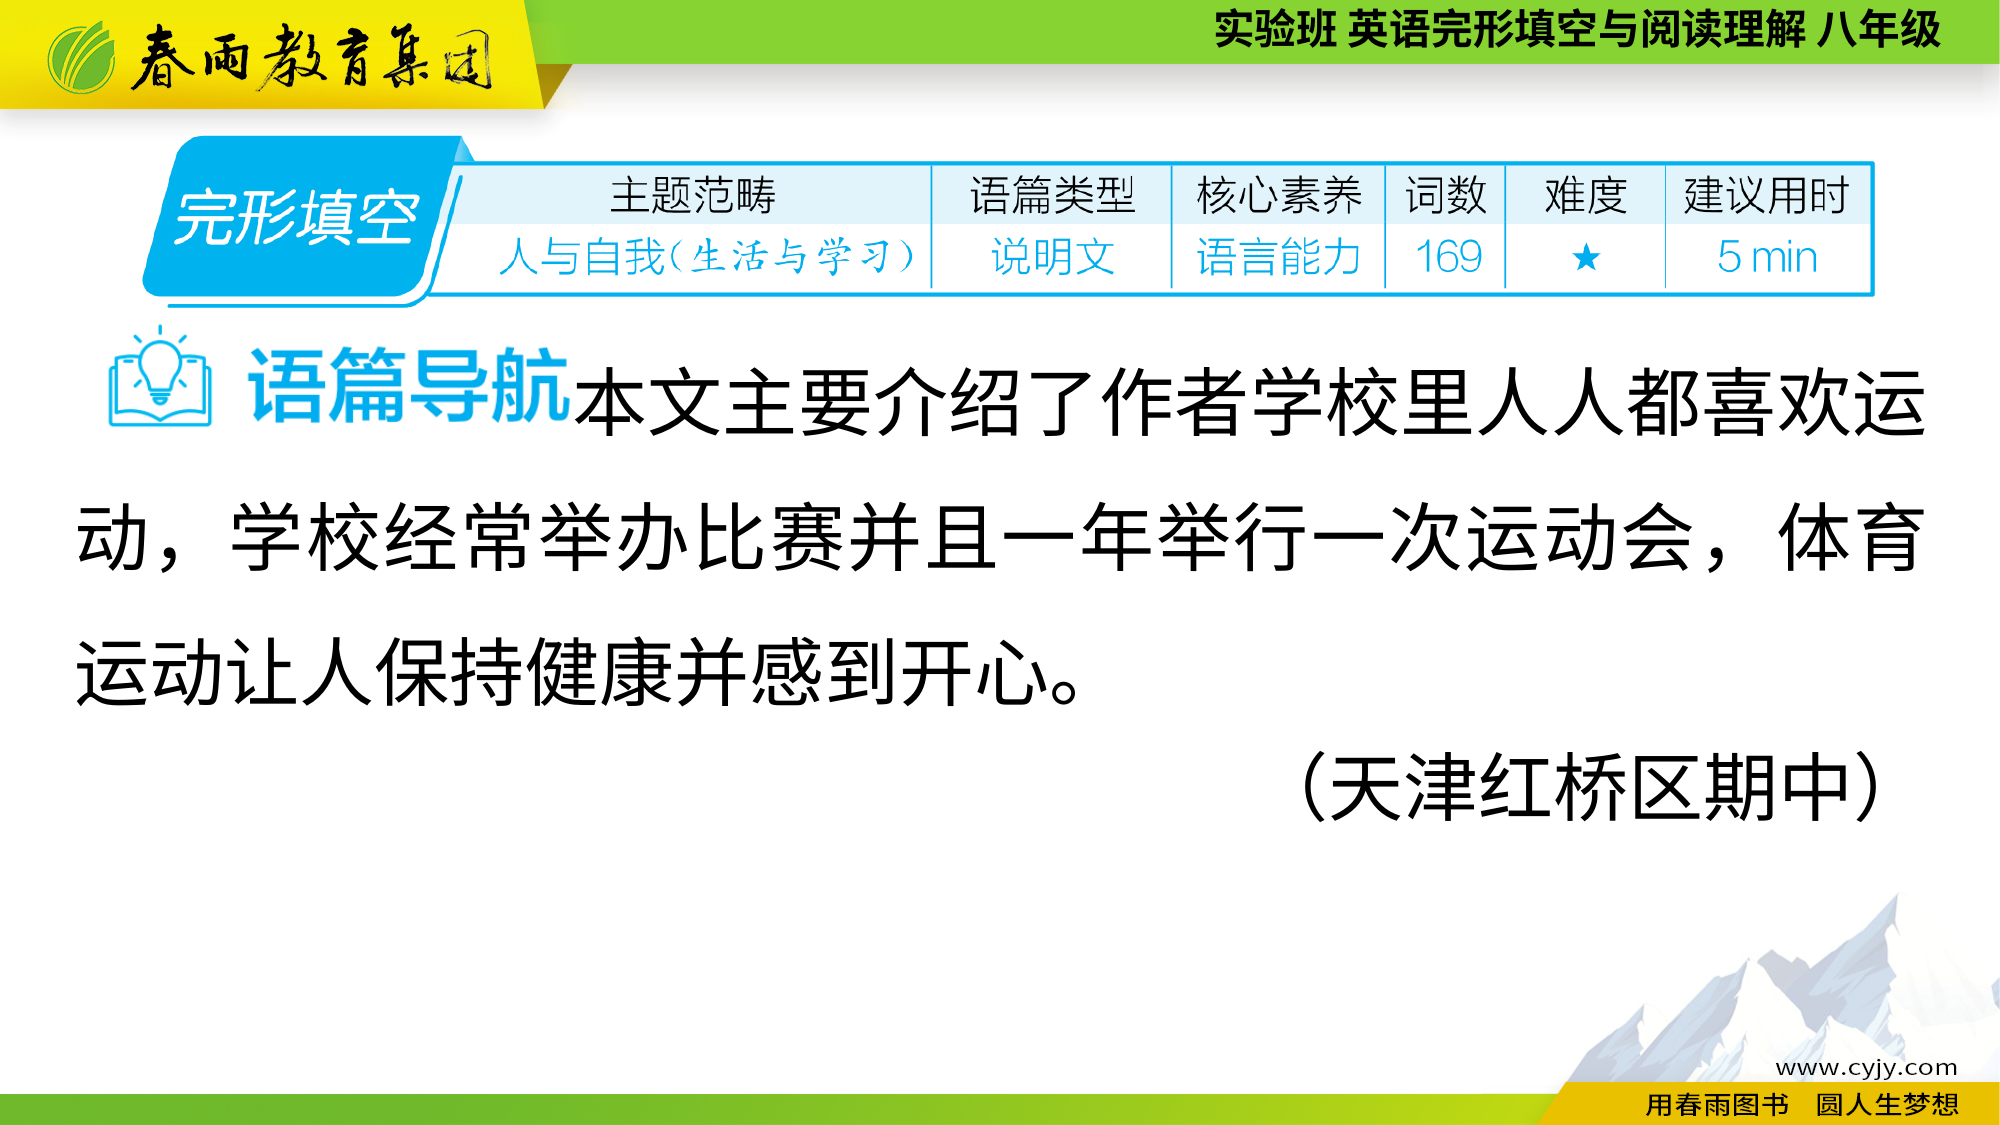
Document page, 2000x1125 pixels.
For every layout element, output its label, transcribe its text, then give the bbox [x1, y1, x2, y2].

text_box （天津红桥区期中） [59, 688, 1944, 839]
picture [0, 0, 2000, 1125]
list 本文主要介绍了作者学校里人人都喜欢运动，学校经常举办比赛并且一年举行一次运动会，体育运动让人保持健康并感到开心。 [59, 302, 1944, 688]
